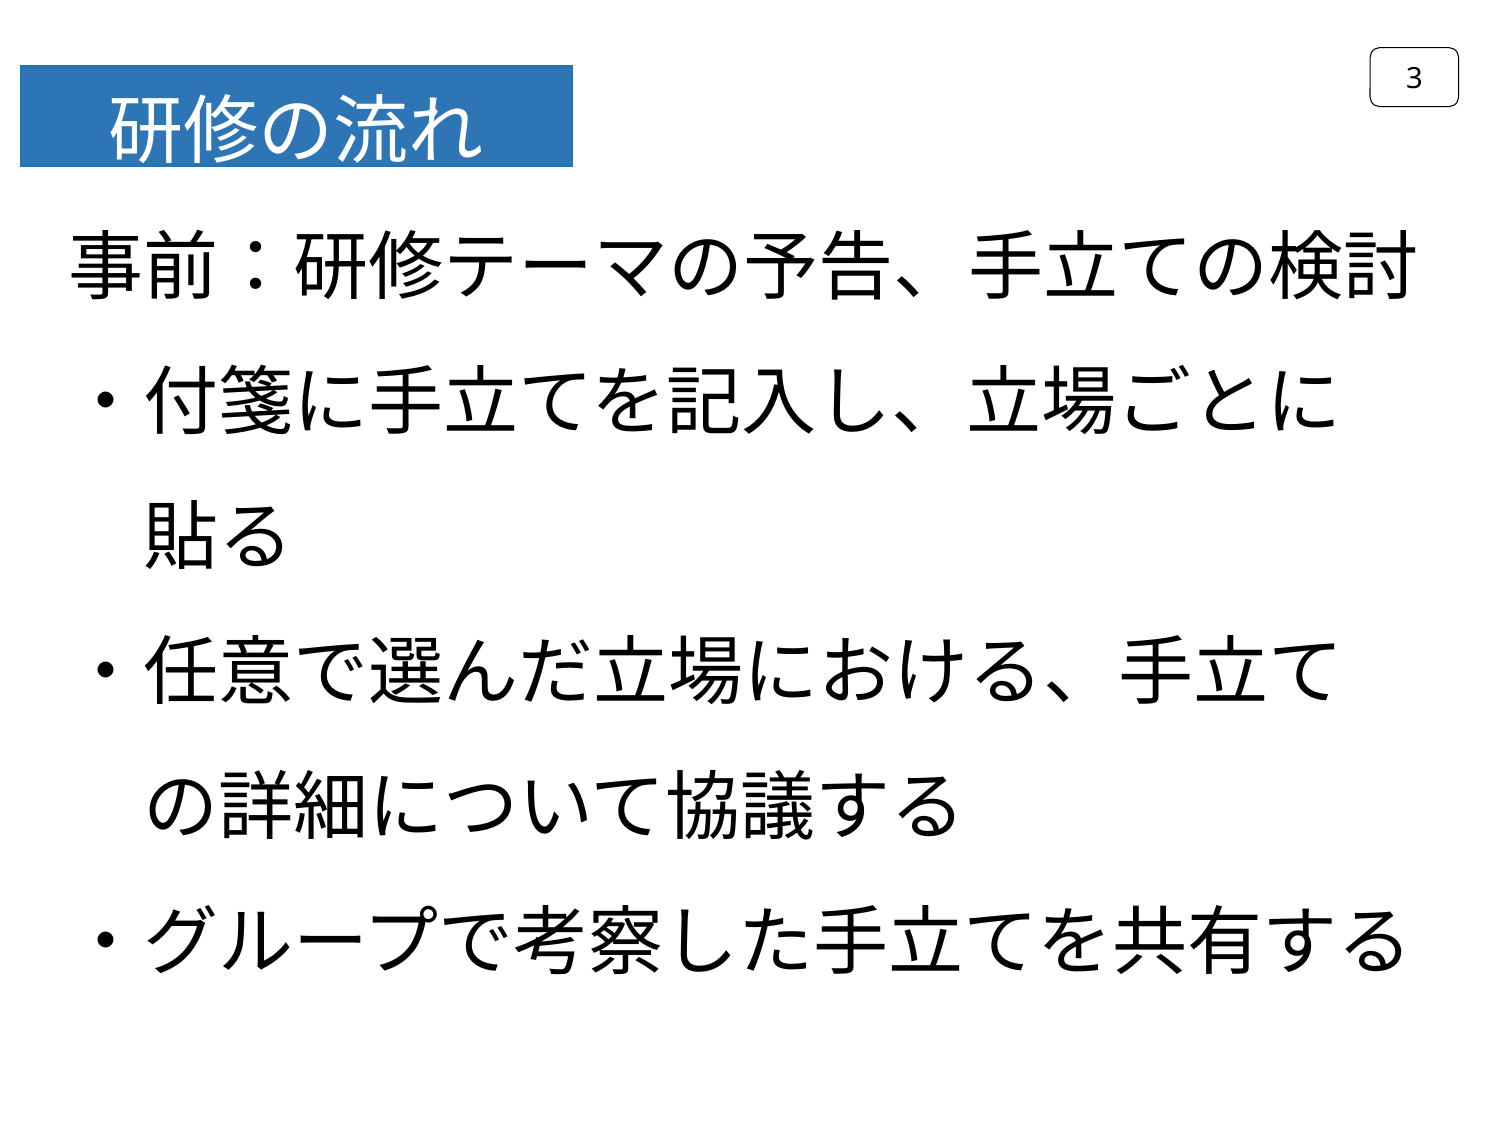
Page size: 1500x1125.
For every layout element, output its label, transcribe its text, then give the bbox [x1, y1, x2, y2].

text_box 3 [1368, 46, 1460, 108]
text_box 研修の流れ [20, 65, 573, 167]
text_box 事前：研修テーマの予告、手立ての検討 ・付箋に手立てを記入し、立場ごとに 貼る ・任意で選んだ立場における、手立て の詳細について協議する ・グループで考察した手立てを共有する [53, 166, 1460, 1125]
